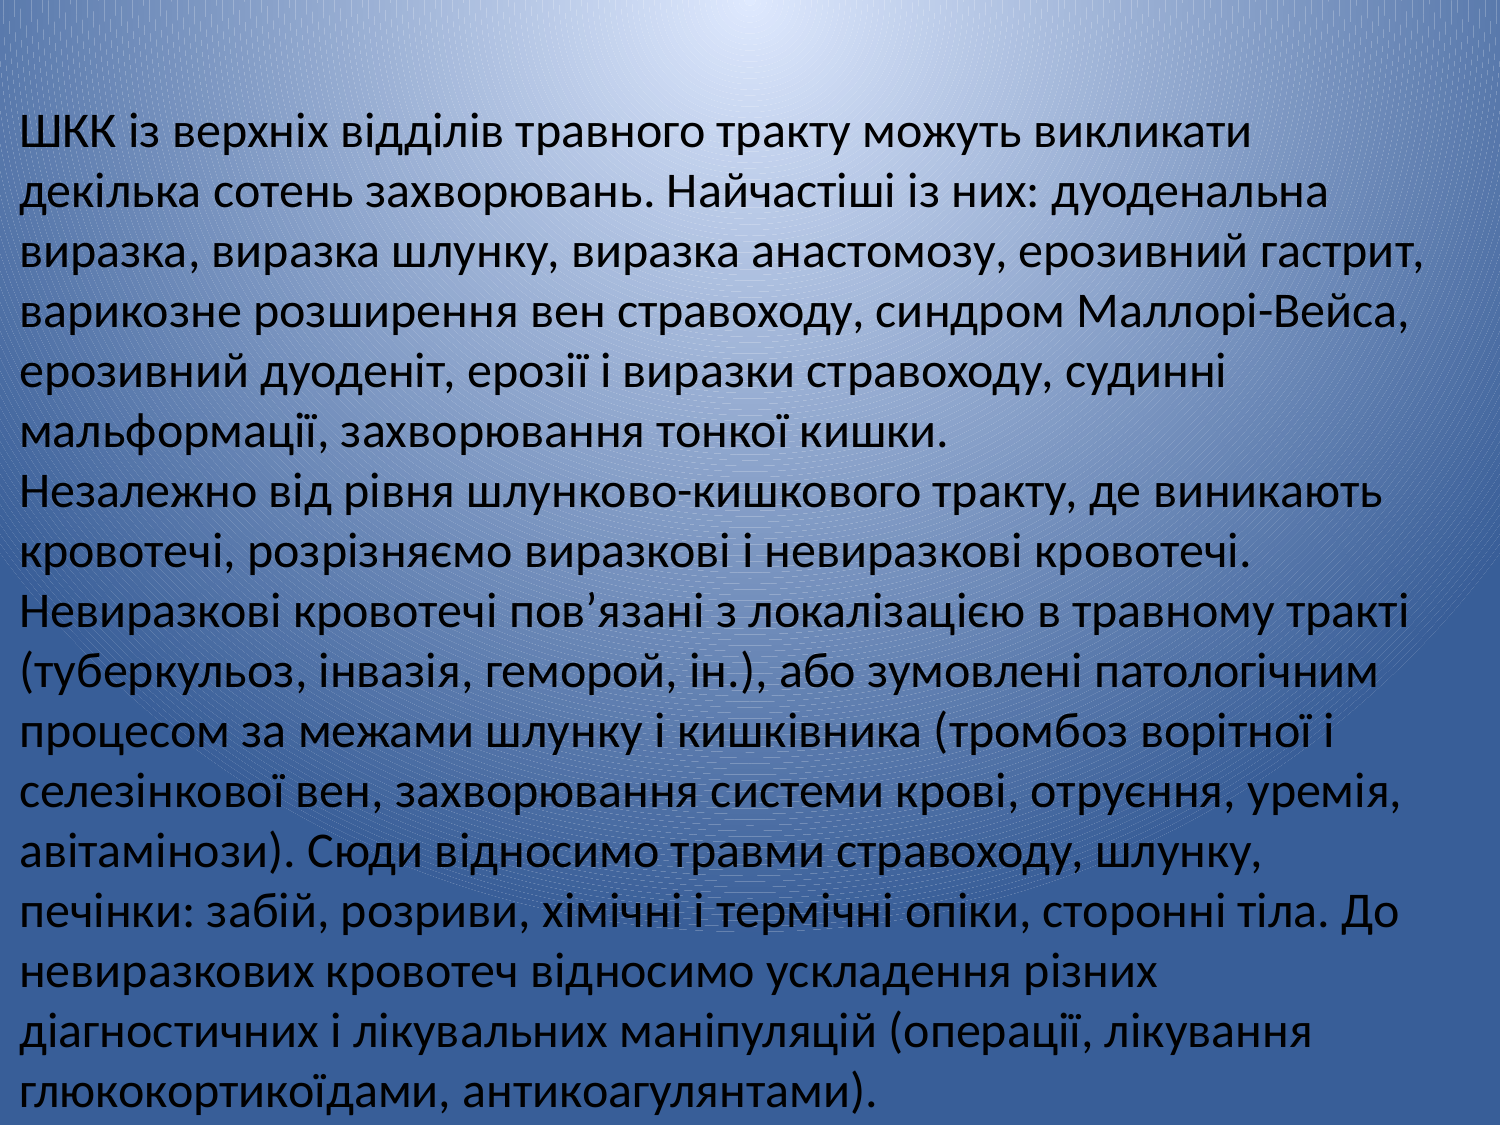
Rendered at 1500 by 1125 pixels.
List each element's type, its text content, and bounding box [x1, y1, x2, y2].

text_box ШКК із верхніх відділів травного тракту можуть викликати декілька сотень захворювань. Найчастіші із них: дуоденальна виразка, виразка шлунку, виразка анастомозу, ерозивний гастрит, варикозне розширення вен стравоходу, синдром Маллорі-Вейса, ерозивний дуоденіт, ерозії і виразки стравоходу, судинні мальформації, захворювання тонкої кишки. Незалежно від рівня шлунково-кишкового тракту, де виникають кровотечі, розрізняємо виразкові і невиразкові кровотечі. Невиразкові кровотечі пов’язані з локалізацією в травному тракті (туберкульоз, інвазія, геморой, ін.), або зумовлені патологічним процесом за межами шлунку і кишківника (тромбоз ворітної і селезінкової вен, захворювання системи крові, отруєння, уремія, авітамінози). Сюди відносимо травми стравоходу, шлунку, печінки: забій, розриви, хімічні і термічні опіки, сторонні тіла. До невиразкових кровотеч відносимо ускладення різних діагностичних і лікувальних маніпуляцій (операції, лікування глюкокортикоїдами, антикоагулянтами). [4, 89, 1446, 1125]
